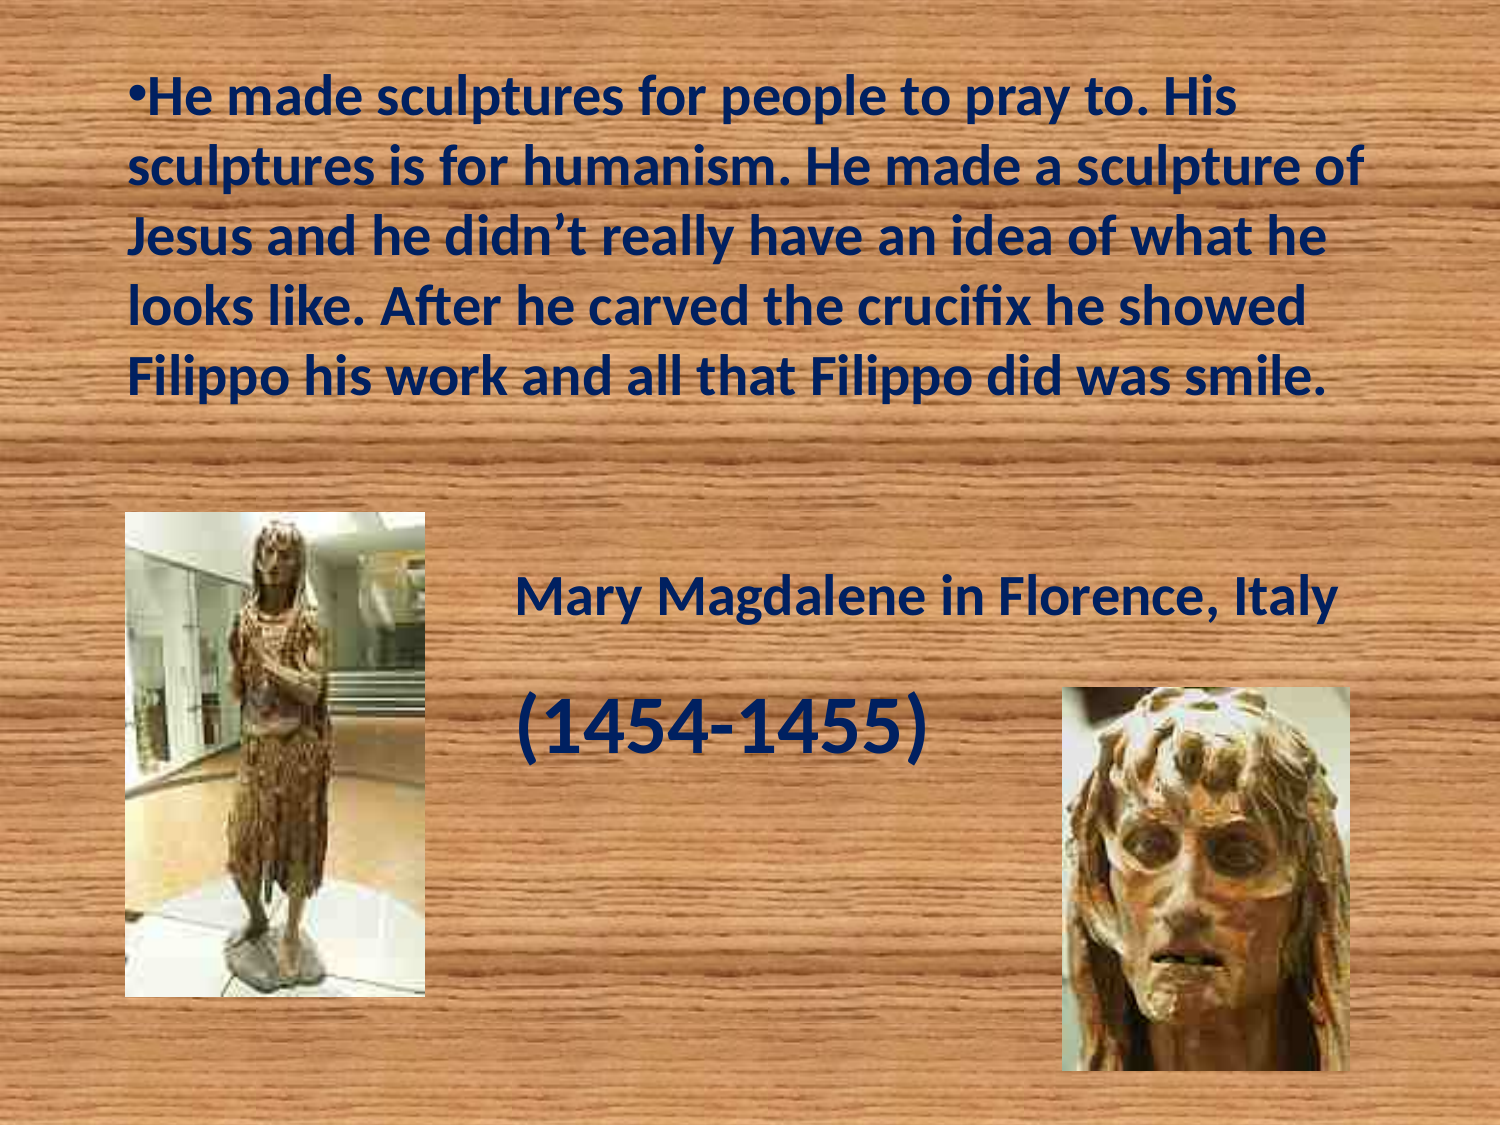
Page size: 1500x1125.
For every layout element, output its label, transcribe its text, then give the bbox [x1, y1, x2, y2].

text_box He made sculptures for people to pray to. His sculptures is for humanism. He made a sculpture of Jesus and he didn’t really have an idea of what he looks like. After he carved the crucifix he showed Filippo his work and all that Filippo did was smile. [112, 50, 1400, 415]
text_box (1454-1455) [499, 662, 1100, 778]
picture [0, 0, 1500, 1125]
text_box Mary Magdalene in Florence, Italy [500, 549, 1363, 635]
